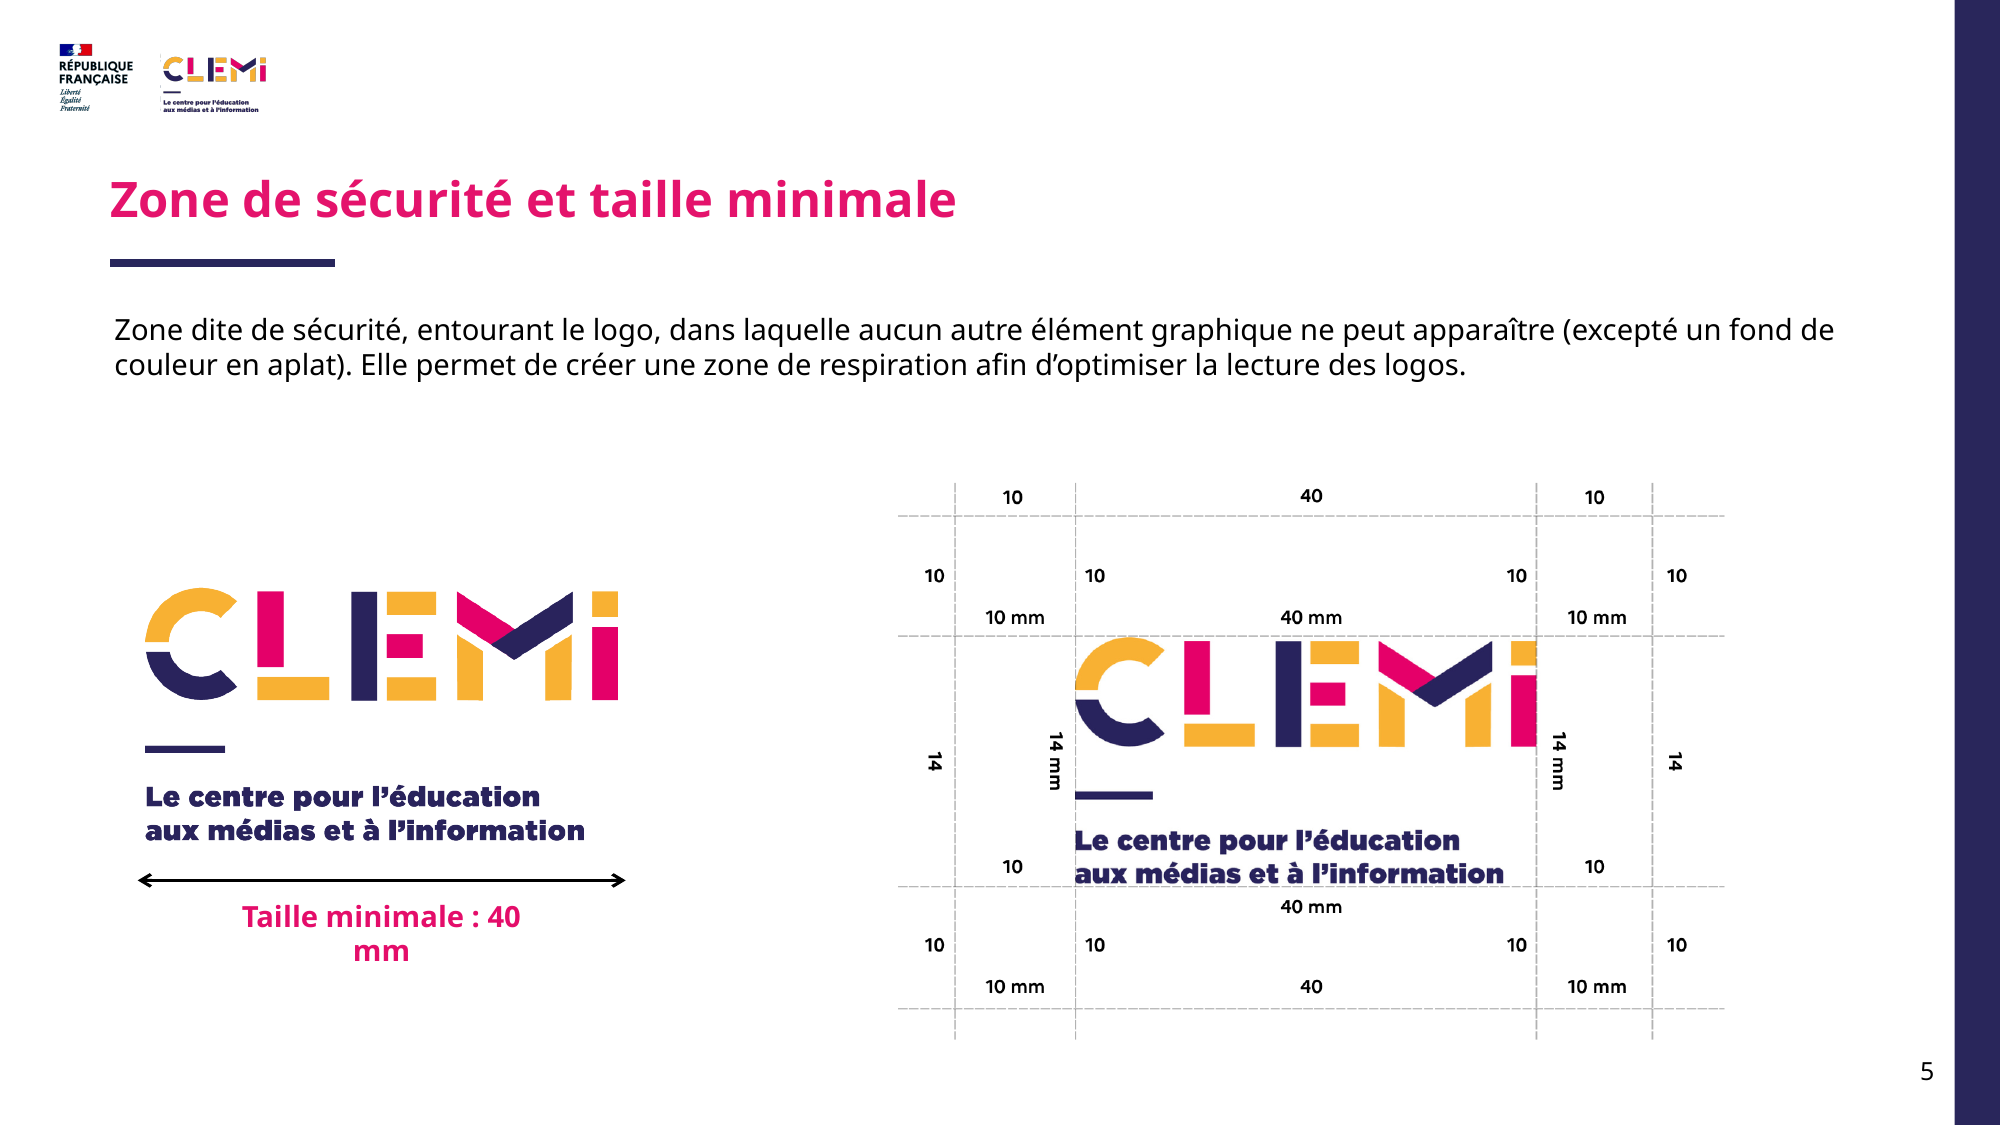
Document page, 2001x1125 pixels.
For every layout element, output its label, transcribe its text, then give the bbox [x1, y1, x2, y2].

text_box Zone dite de sécurité, entourant le logo, dans laquelle aucun autre élément graphique ne peut apparaître (excepté un fond de couleur en aplat). Elle permet de créer une zone de respiration afin d’optimiser la lecture des logos. [99, 304, 1876, 389]
text_box Taille minimale : 40 mm [198, 890, 565, 976]
picture [863, 465, 1785, 1058]
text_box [44, 33, 280, 122]
slide_number 5 [1484, 1042, 1935, 1103]
picture [144, 587, 619, 842]
text_box [1953, 0, 2000, 1125]
title Zone de sécurité et taille minimale [109, 101, 988, 296]
